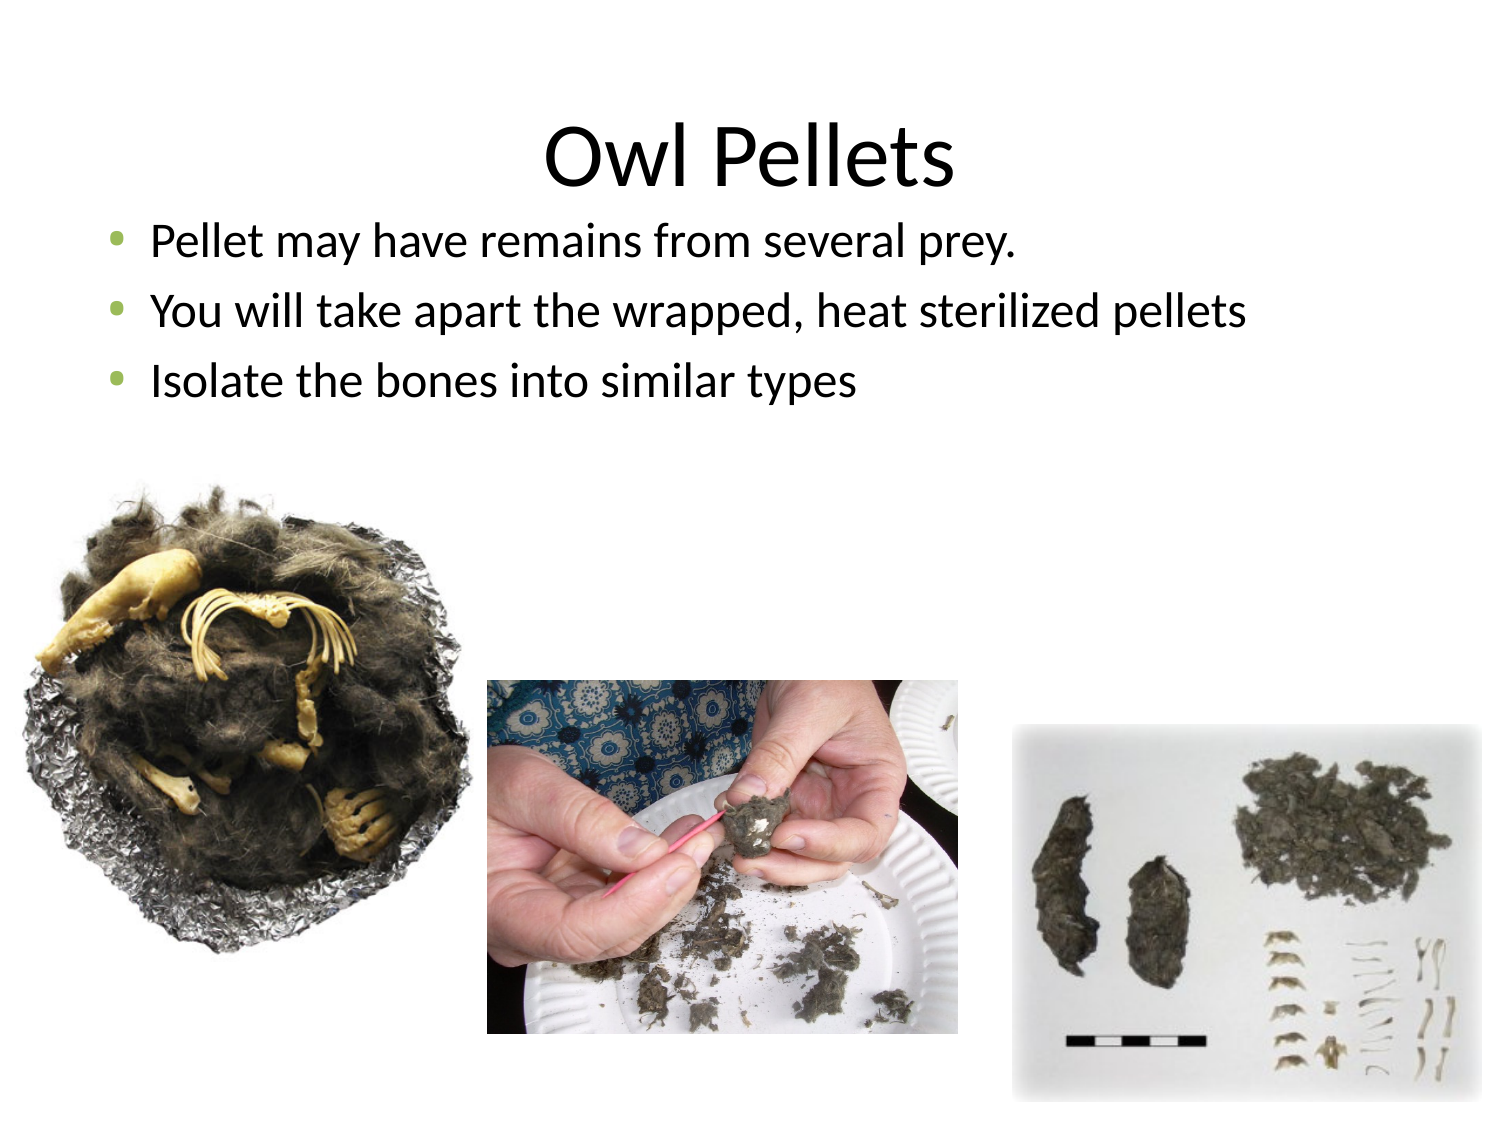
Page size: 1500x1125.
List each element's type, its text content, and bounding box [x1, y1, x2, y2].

picture [14, 474, 483, 963]
list Pellet may have remains from several prey. You will take apart the wrapped, heat sterilized pellets Isolate the bones into similar types [75, 200, 1425, 588]
title Owl Pellets [75, 62, 1425, 200]
picture [487, 680, 959, 1034]
picture [1012, 724, 1482, 1102]
